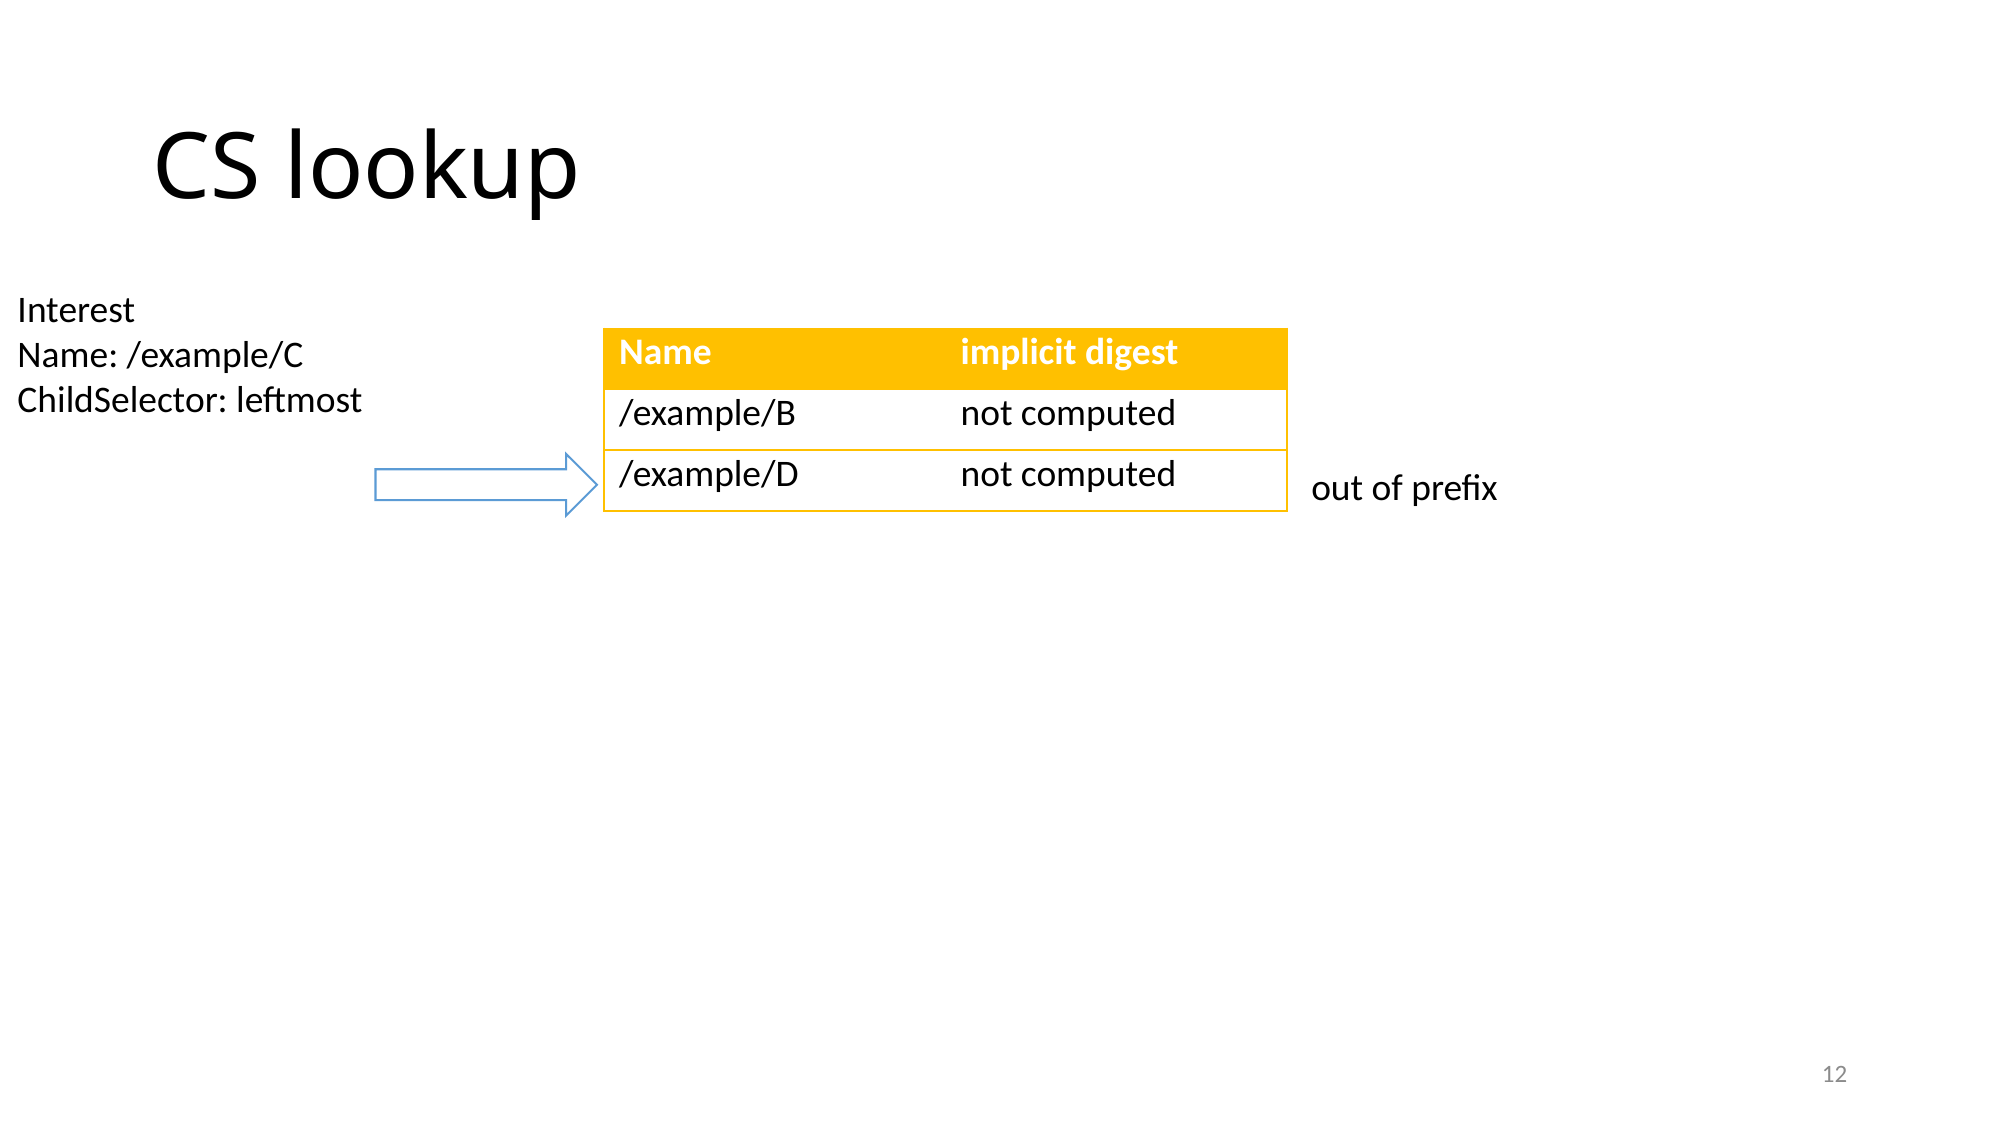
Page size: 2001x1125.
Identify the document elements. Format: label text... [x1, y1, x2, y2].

slide_number 12 [1412, 1042, 1863, 1103]
table_cell not computed [946, 390, 1286, 449]
table_header Name [605, 329, 946, 389]
text_box out of prefix [1296, 455, 1513, 515]
table_cell not computed [946, 451, 1286, 510]
title CS lookup [137, 59, 1863, 278]
text_box Interest Name: /example/C ChildSelector: leftmost [2, 277, 378, 427]
table_cell /example/D [605, 451, 946, 510]
text_box [374, 451, 599, 519]
table_header implicit digest [946, 329, 1286, 389]
table_cell /example/B [605, 390, 946, 449]
